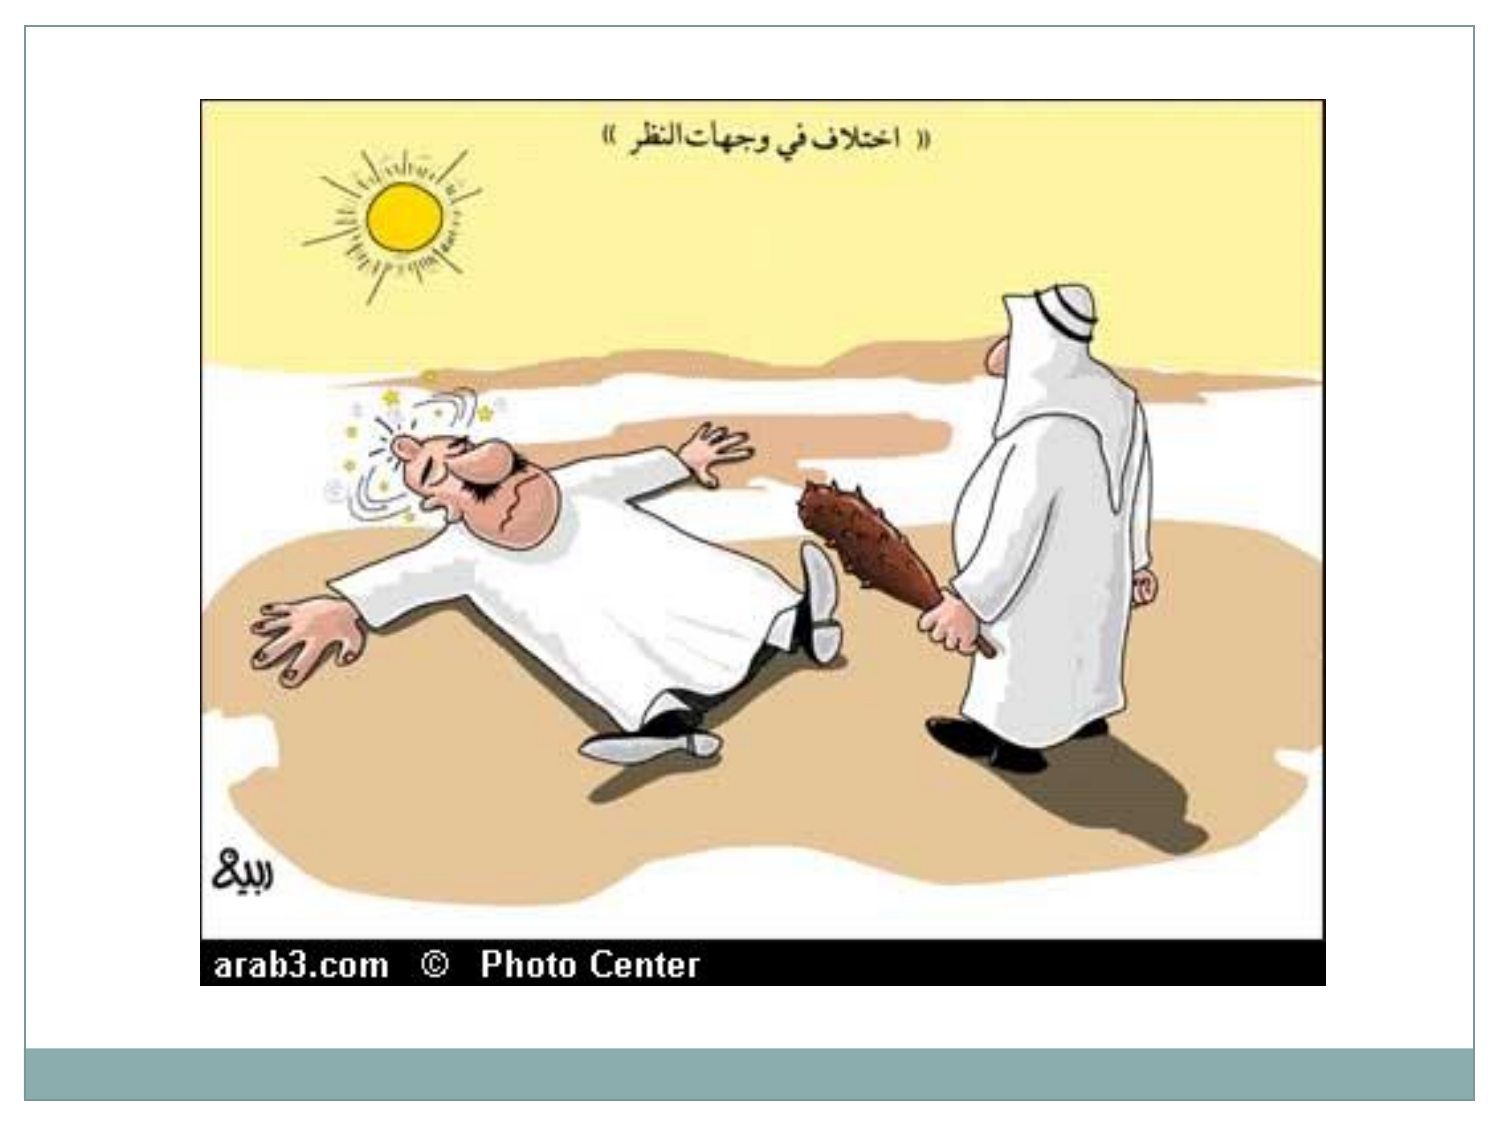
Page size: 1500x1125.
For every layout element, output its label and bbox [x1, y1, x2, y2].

picture [199, 99, 1326, 987]
